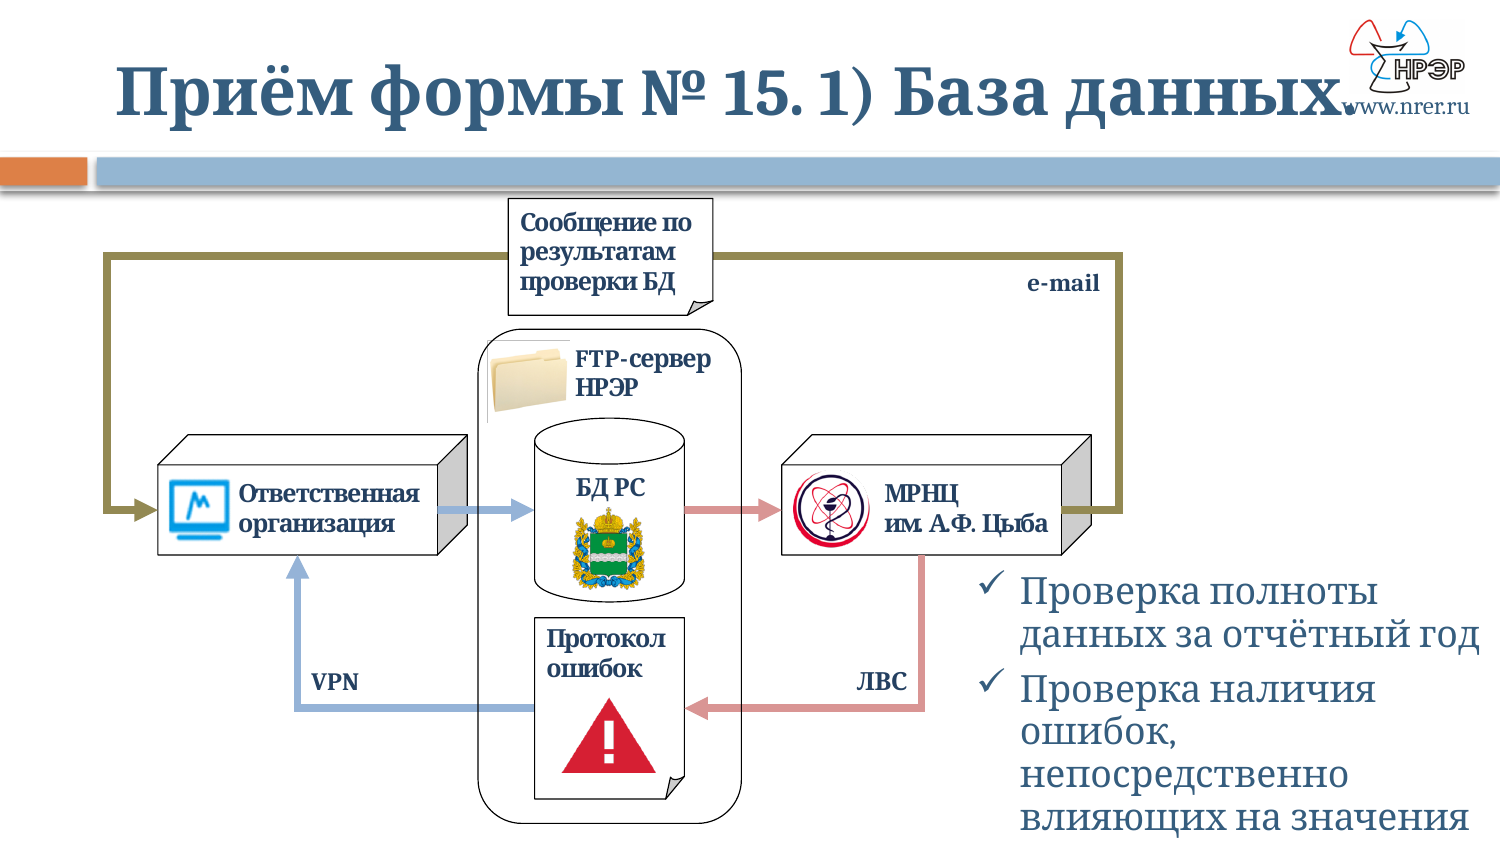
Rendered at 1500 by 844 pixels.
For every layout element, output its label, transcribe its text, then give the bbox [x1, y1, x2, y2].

text_box Проверка полноты данных за отчётный год Проверка наличия ошибок, непосредственно влияющих на значения показателей формы [962, 563, 1500, 844]
title Приём формы № 15. 1) База данных. [100, 27, 1500, 151]
picture [101, 197, 1330, 824]
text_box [1328, 19, 1495, 127]
